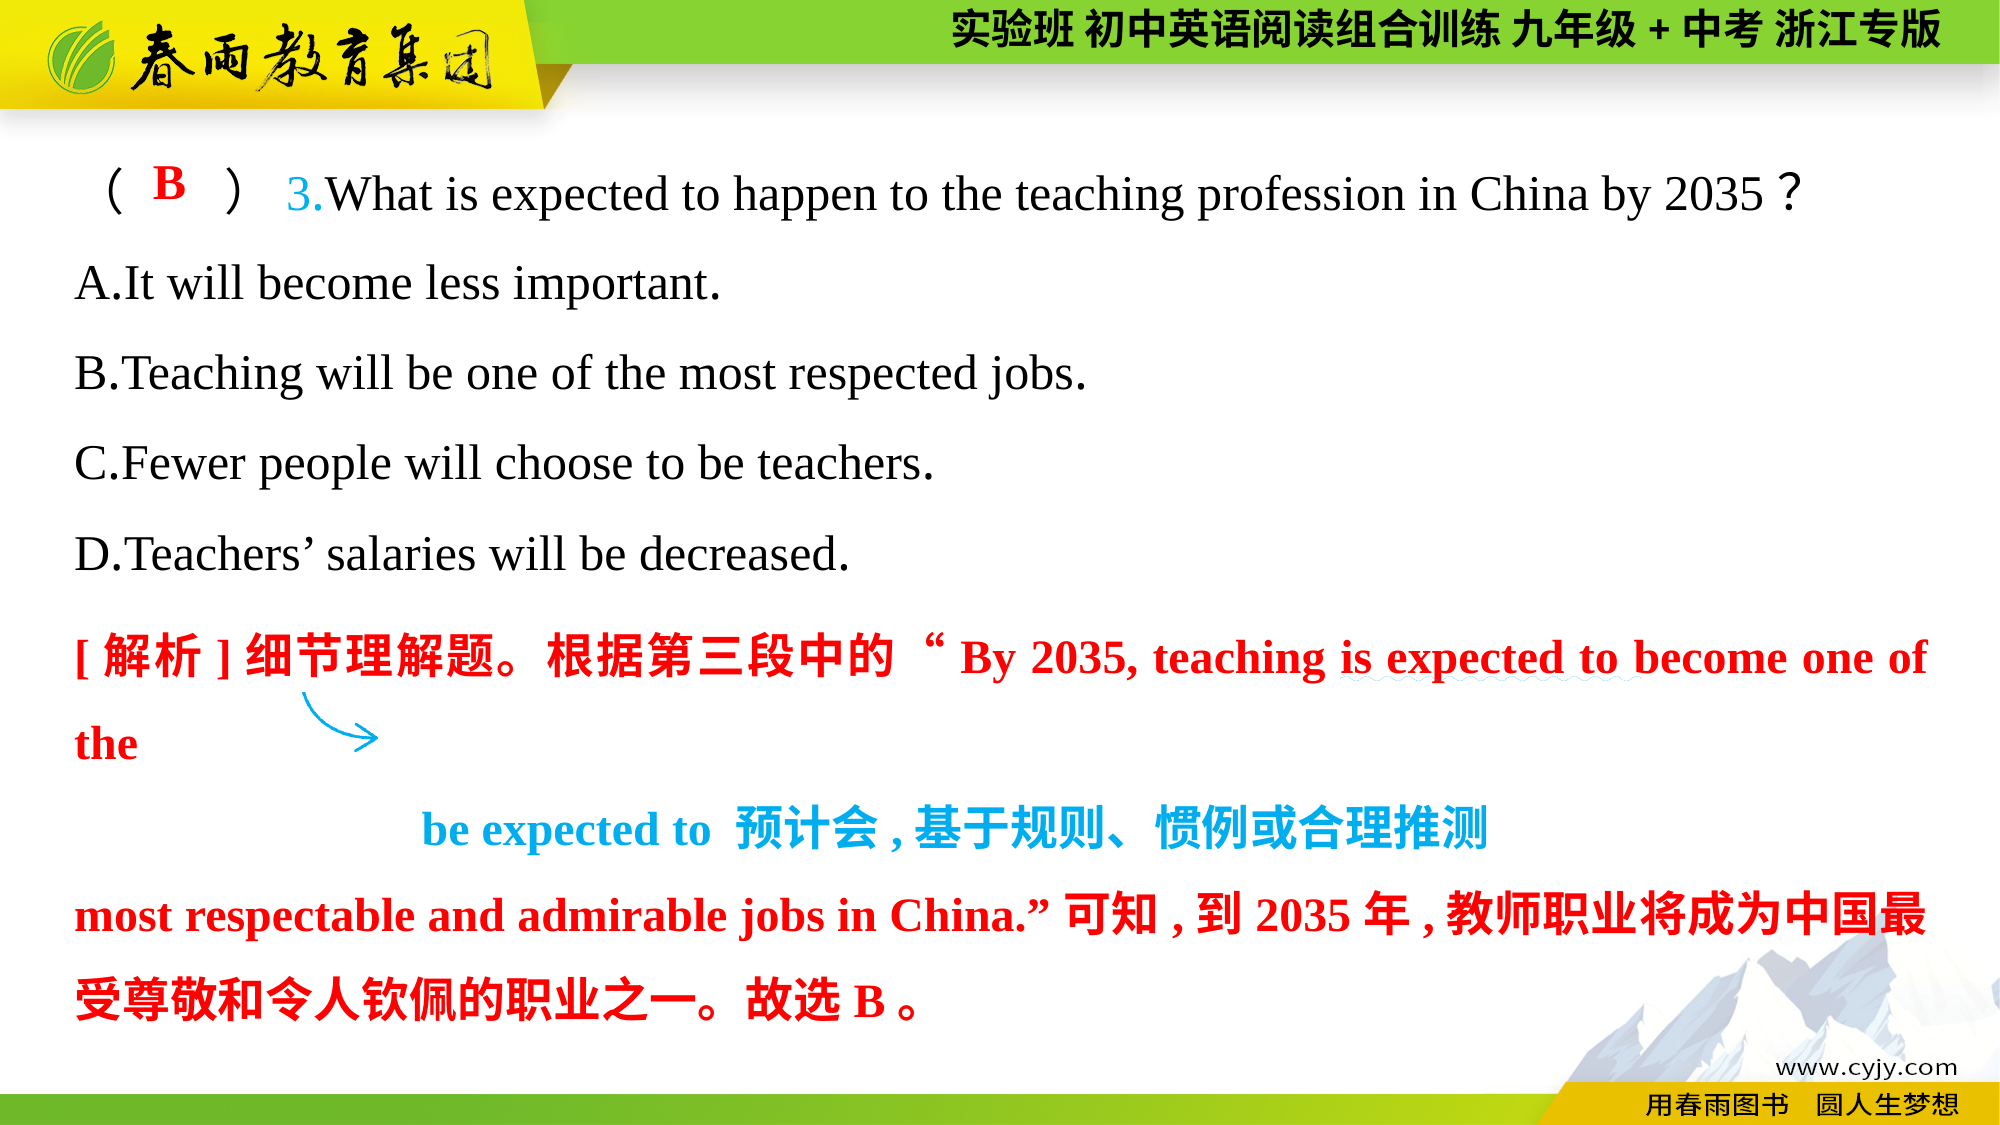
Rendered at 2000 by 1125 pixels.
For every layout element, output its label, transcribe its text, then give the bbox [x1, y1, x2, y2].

text_box [解析]细节理解题。根据第三段中的“By 2035, teaching is expected to become one of the be expected to 预计会,基于规则、惯例或合理推测 most respectable and admirable jobs in China.”可知,到2035年,教师职业将成为中国最受尊敬和令人钦佩的职业之一。故选B。 [59, 589, 1944, 1035]
picture [0, 0, 2000, 1125]
text_box B [138, 141, 202, 217]
list （ ）3.What is expected to happen to the teaching profession in China by 2035？ A.It will become less important. B.Teaching will be one of the most respected jobs. C.Fewer people will choose to be teachers. D.Teachers’ salaries will be decreased. [59, 122, 1944, 581]
